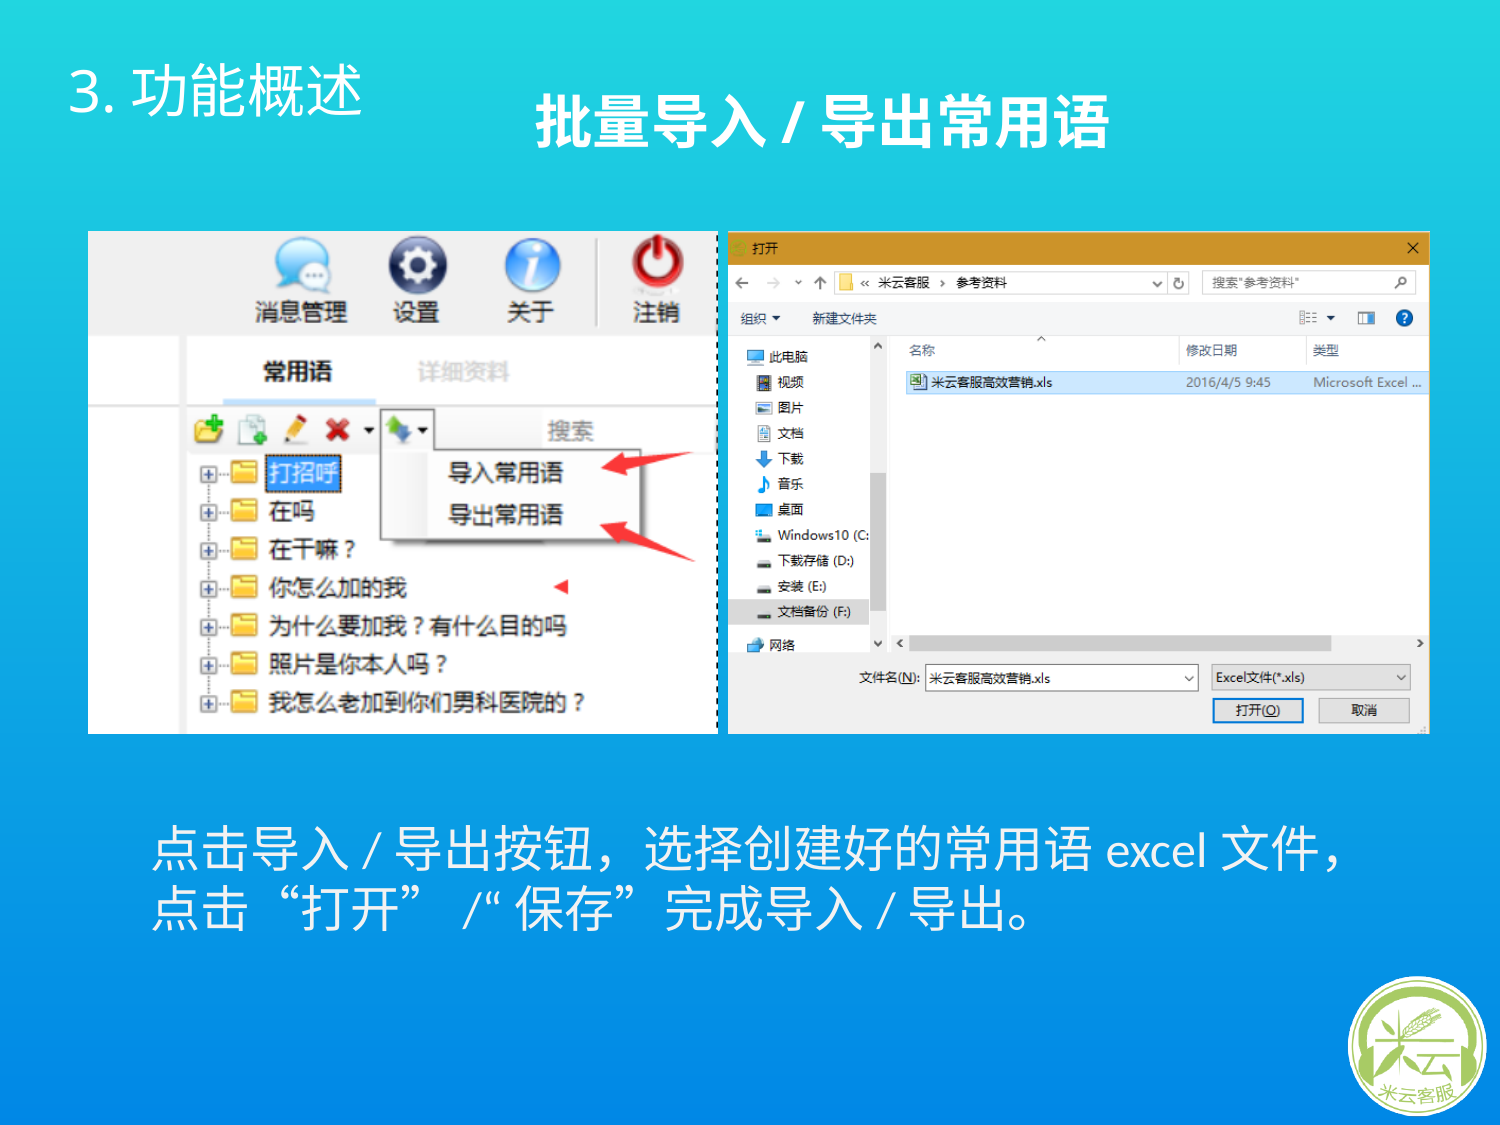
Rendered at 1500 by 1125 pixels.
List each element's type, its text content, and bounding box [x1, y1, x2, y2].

picture [1339, 970, 1500, 1125]
text_box 点击导入/导出按钮，选择创建好的常用语excel文件，点击“打开”/“保存”完成导入/导出。 [135, 810, 1387, 946]
picture [0, 231, 1500, 733]
text_box 批量导入/导出常用语 [520, 78, 1126, 163]
text_box 3.功能概述 [53, 46, 379, 132]
